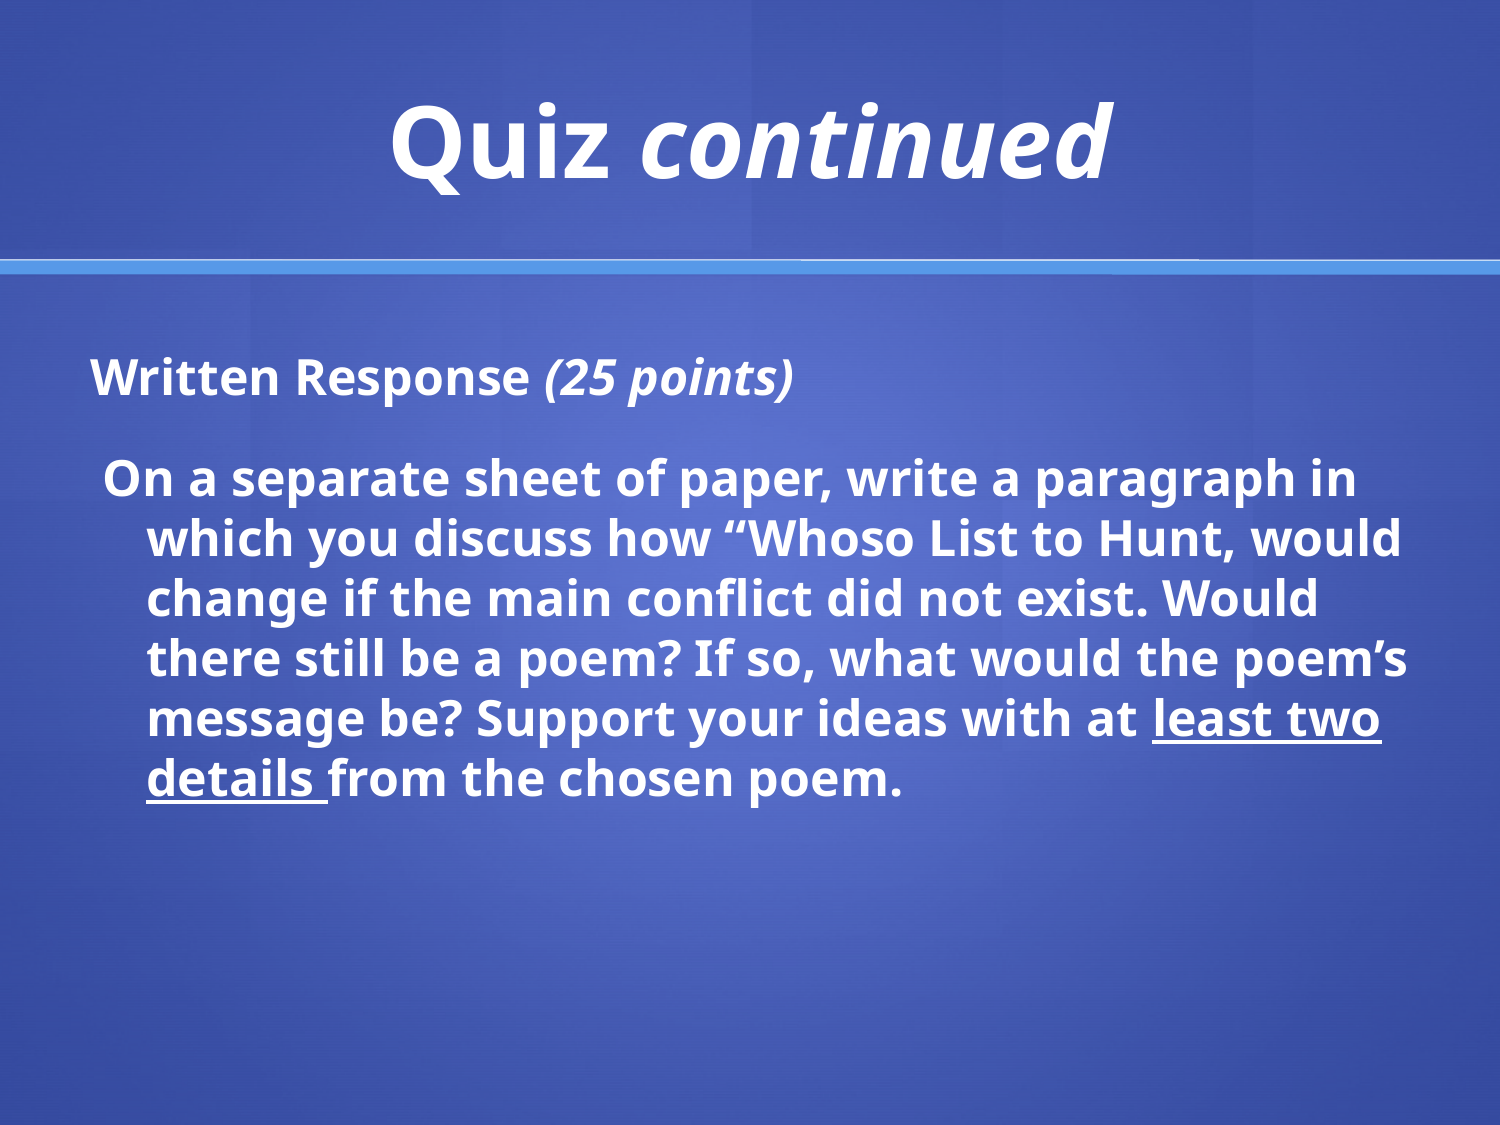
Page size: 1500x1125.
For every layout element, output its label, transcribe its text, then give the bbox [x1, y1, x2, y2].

title Quiz continued [75, 45, 1425, 233]
list Written Response (25 points) On a separate sheet of paper, write a paragraph in which you discuss how “Whoso List to Hunt, would change if the main conflict did not exist. Would there still be a poem? If so, what would the poem’s message be? Support your ideas with at least two details from the chosen poem. [75, 337, 1425, 988]
